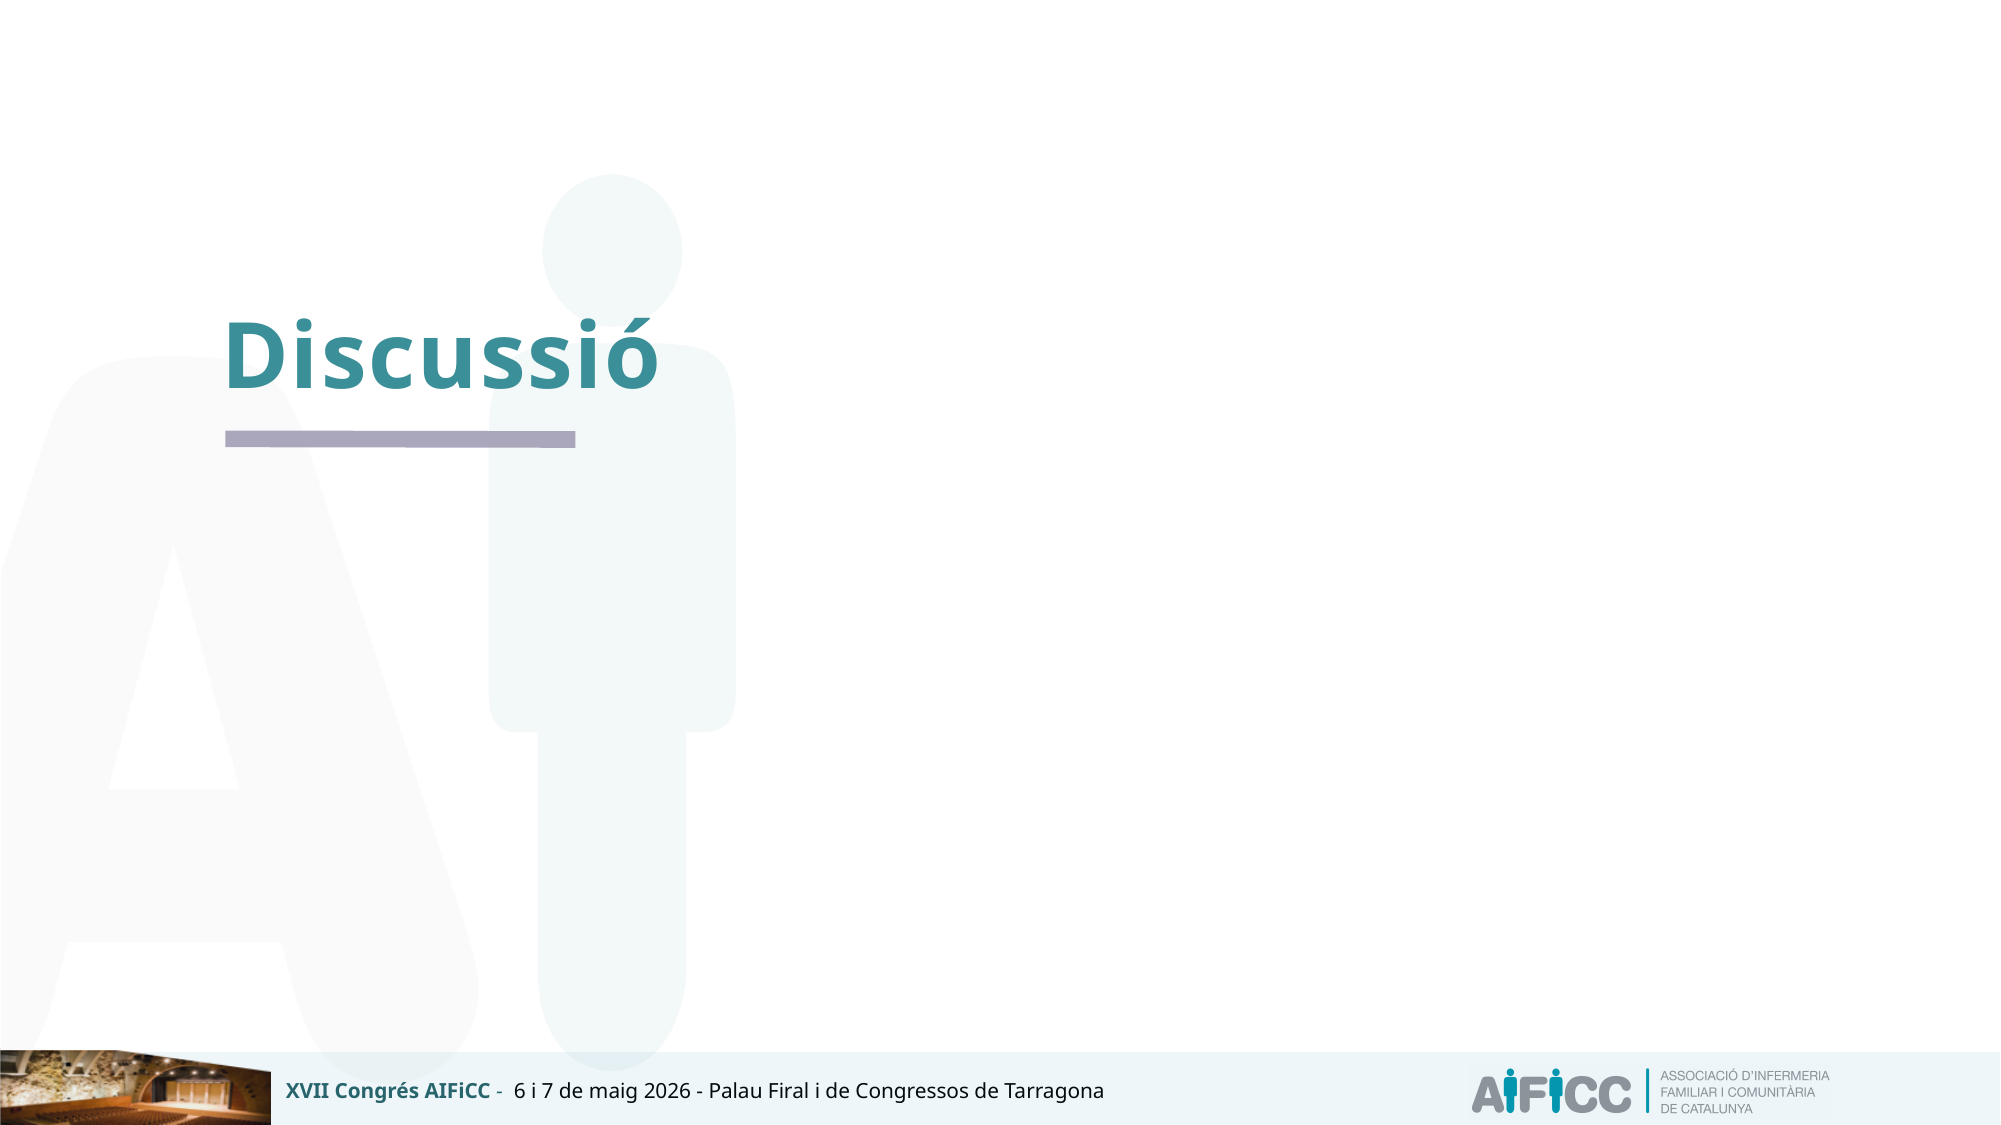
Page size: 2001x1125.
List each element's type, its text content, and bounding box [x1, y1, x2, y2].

picture [1468, 1063, 1834, 1120]
title Discussió [220, 193, 1921, 407]
picture [0, 174, 736, 1125]
